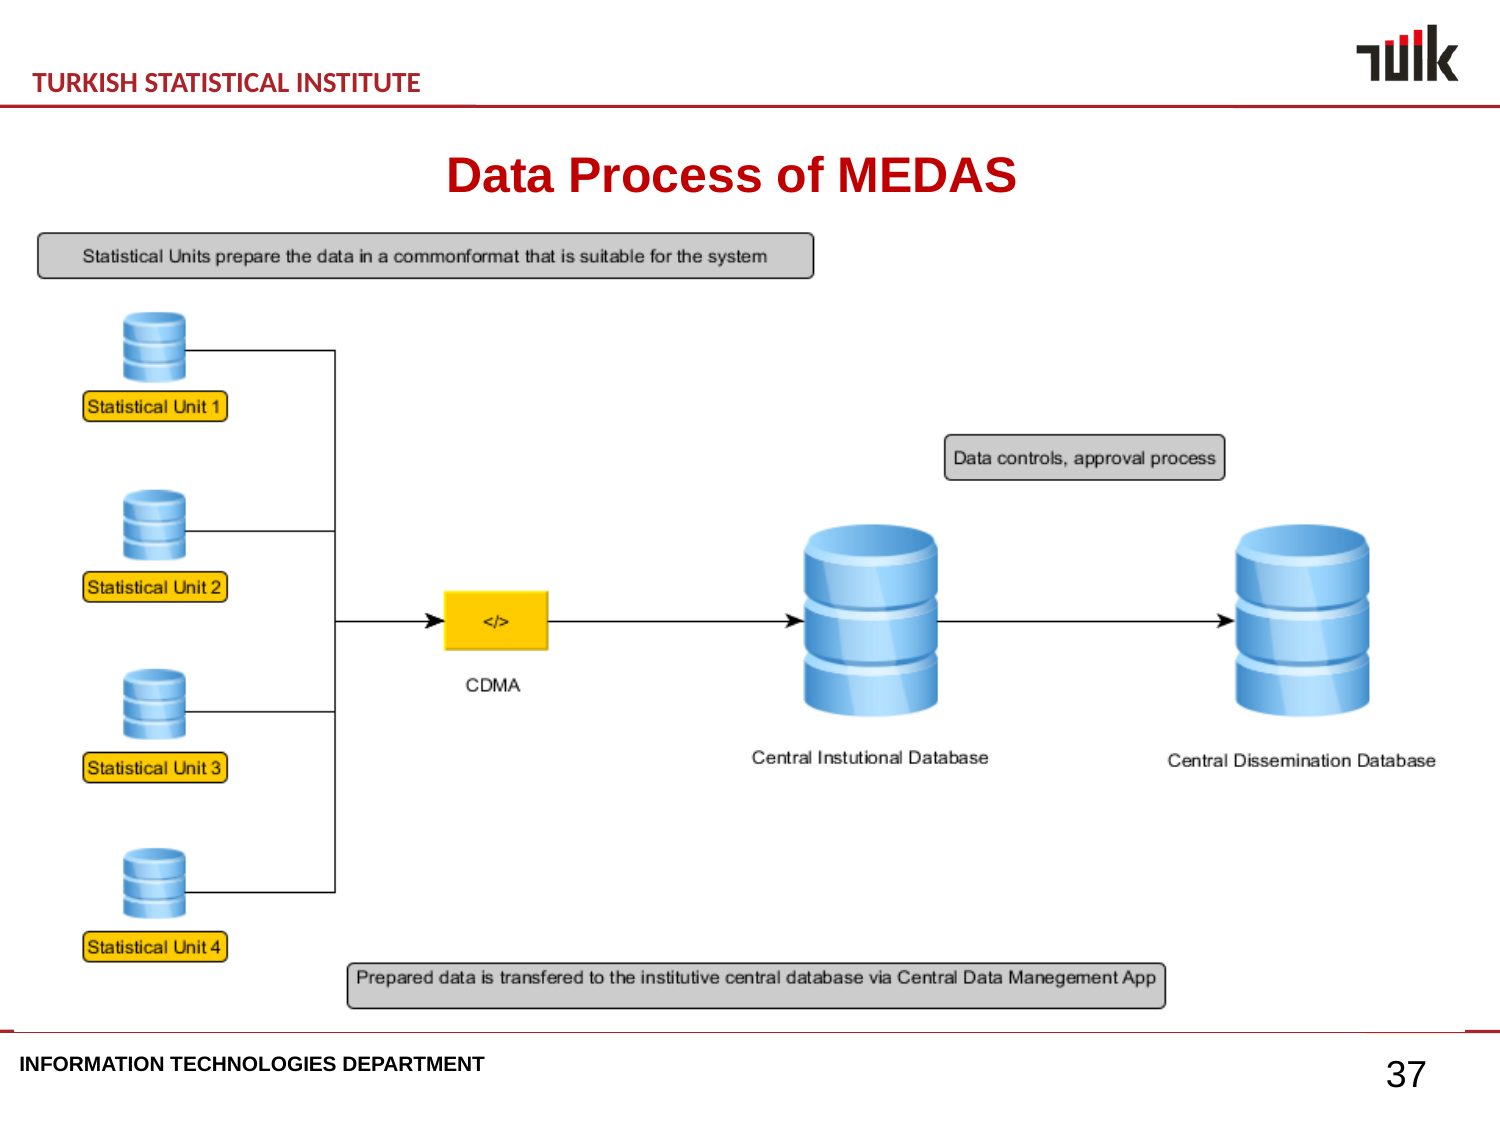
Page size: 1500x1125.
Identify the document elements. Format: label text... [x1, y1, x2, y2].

picture [1352, 19, 1464, 85]
picture [14, 210, 1466, 1032]
text_box Data Process of MEDAS [70, 135, 1395, 209]
